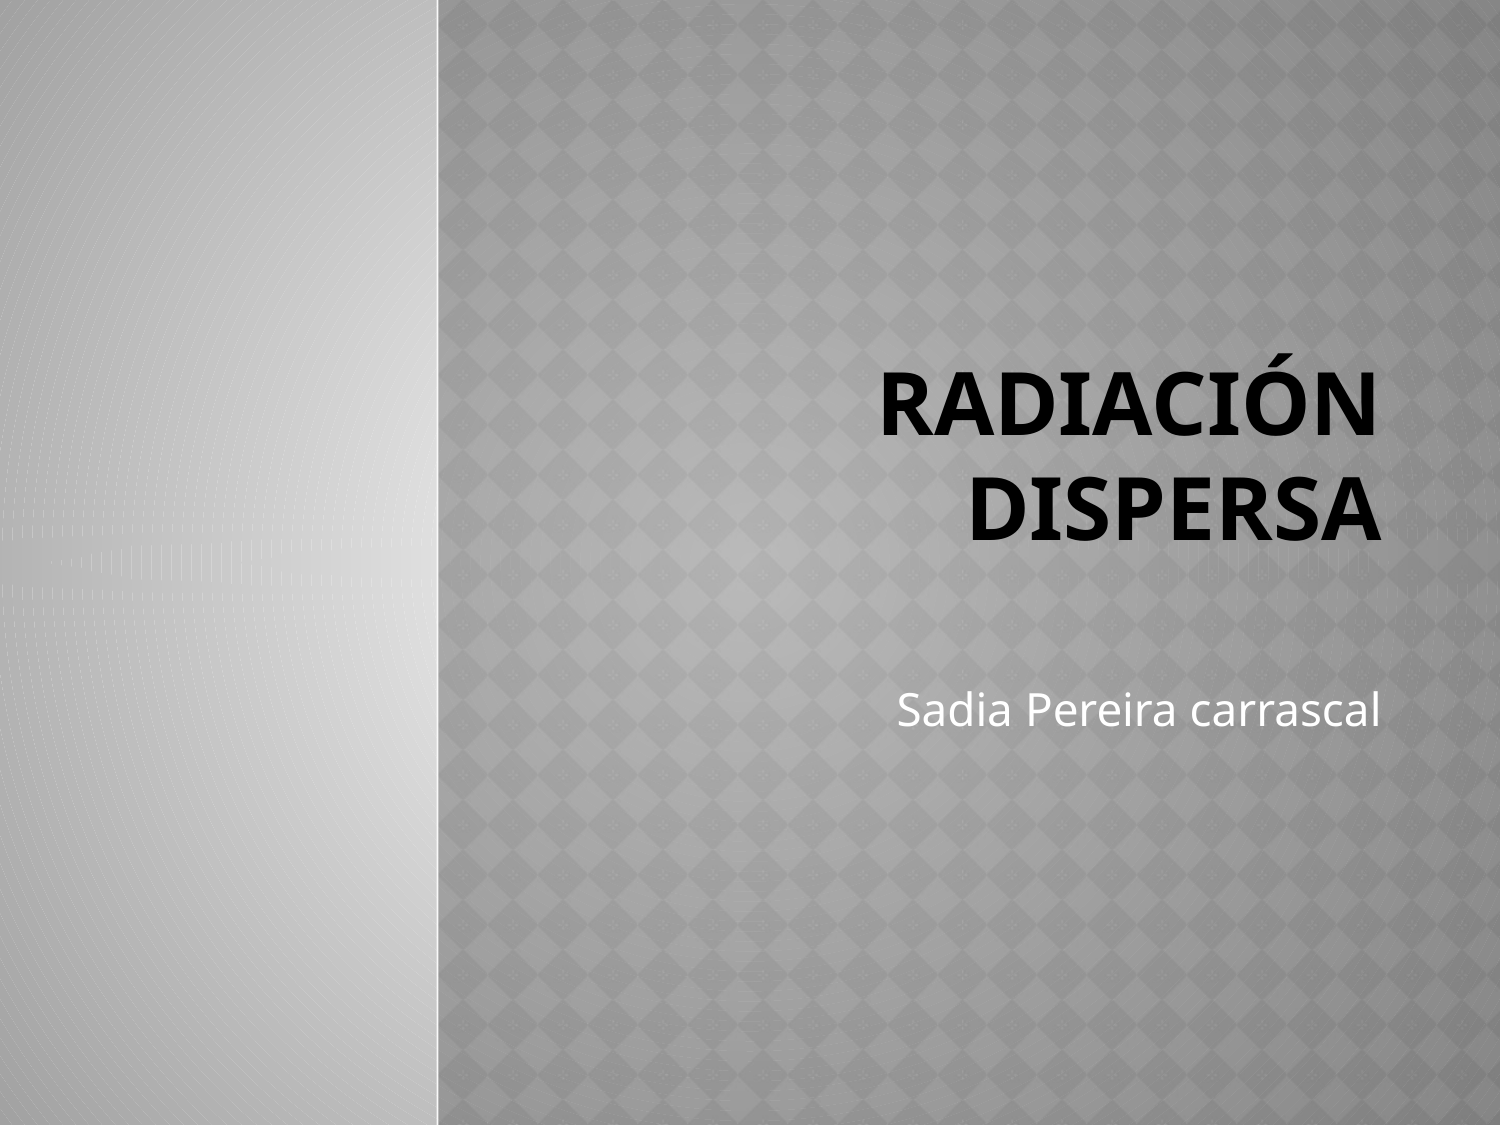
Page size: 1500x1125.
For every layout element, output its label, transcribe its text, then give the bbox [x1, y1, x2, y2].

subtitle Sadia Pereira carrascal [550, 680, 1390, 762]
title Radiación dispersa [552, 87, 1390, 558]
